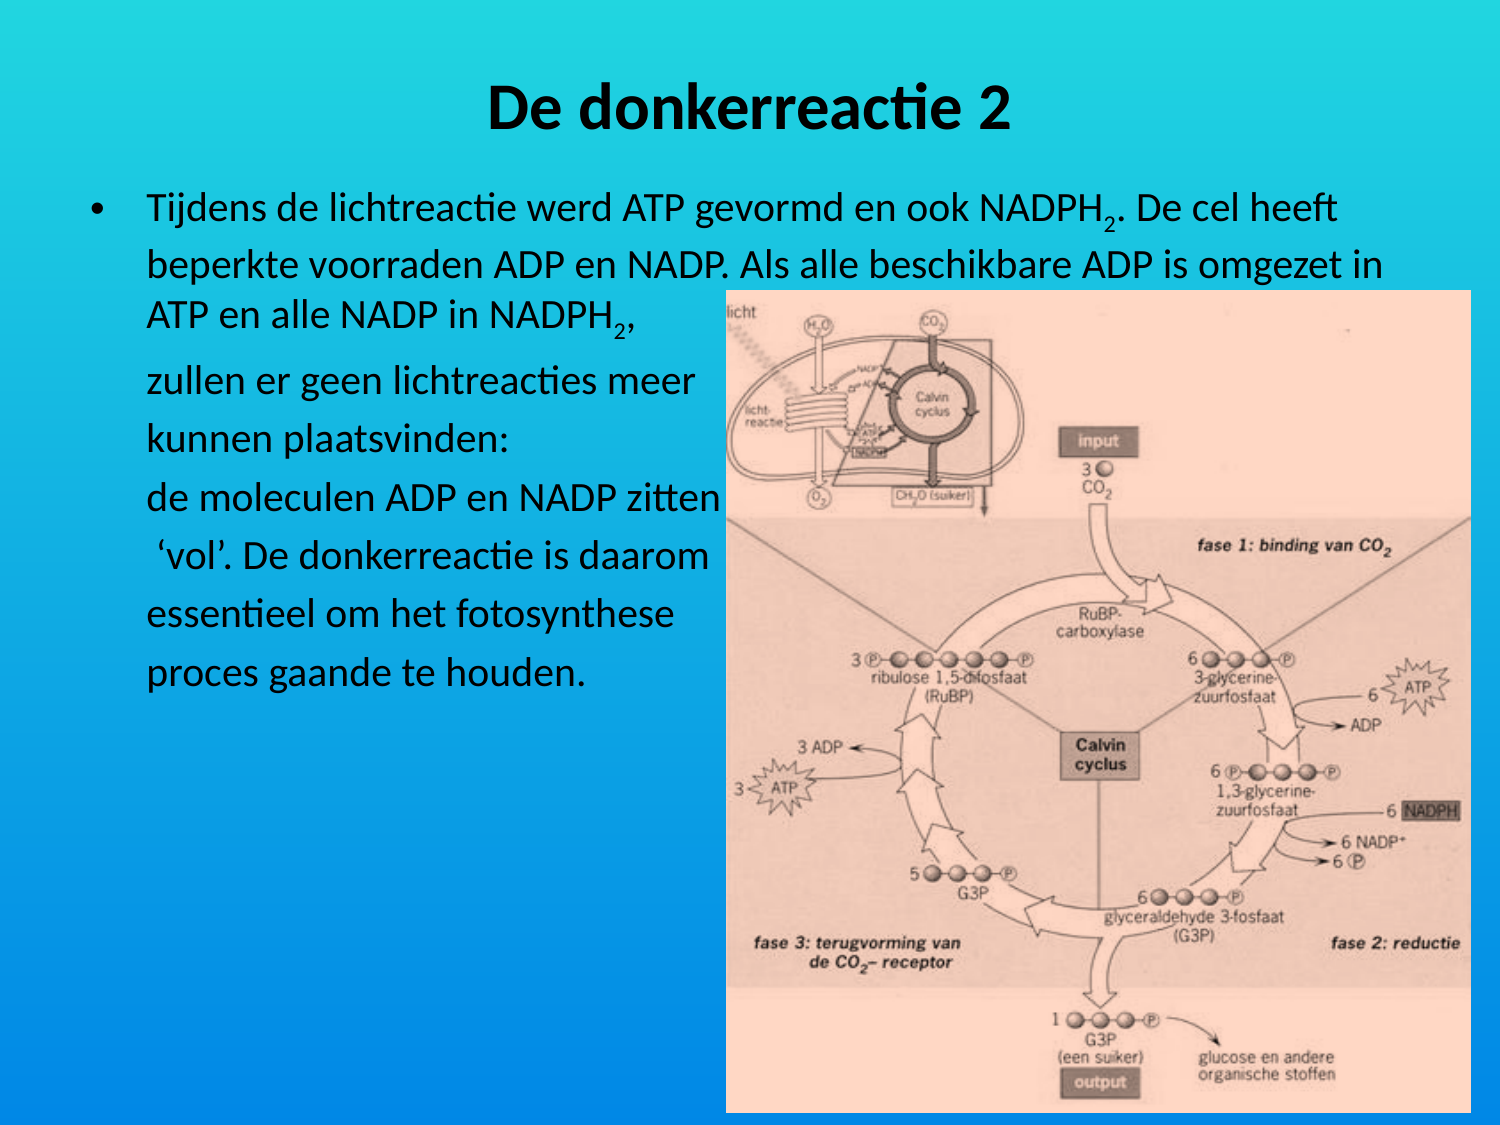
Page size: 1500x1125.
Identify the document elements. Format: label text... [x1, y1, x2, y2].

list Tijdens de lichtreactie werd ATP gevormd en ook NADPH2. De cel heeft beperkte voorraden ADP en NADP. Als alle beschikbare ADP is omgezet in ATP en alle NADP in NADPH2, zullen er geen lichtreacties meer kunnen plaatsvinden: de moleculen ADP en NADP zitten ‘vol’. De donkerreactie is daarom essentieel om het fotosynthese proces gaande te houden. [75, 172, 1425, 1071]
title De donkerreactie 2 [75, 45, 1425, 161]
picture [726, 290, 1500, 1113]
